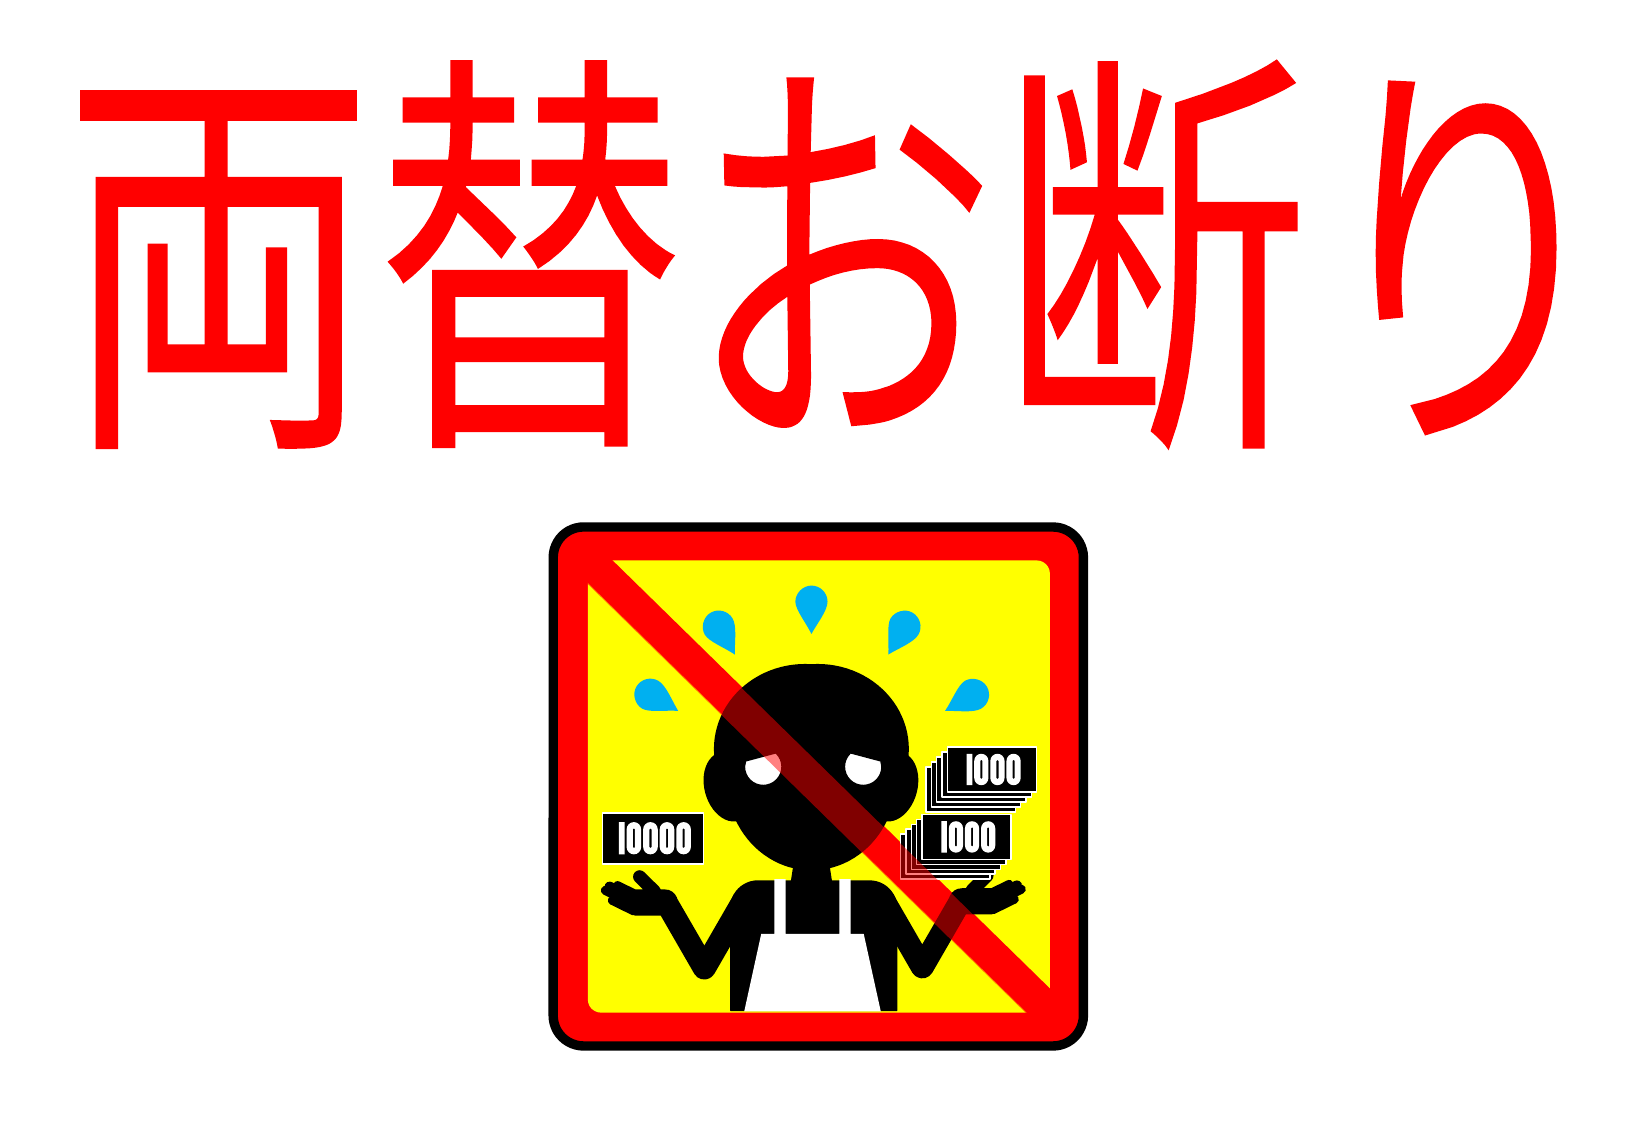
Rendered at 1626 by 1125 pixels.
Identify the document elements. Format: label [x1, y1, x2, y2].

text_box [552, 526, 1084, 1047]
